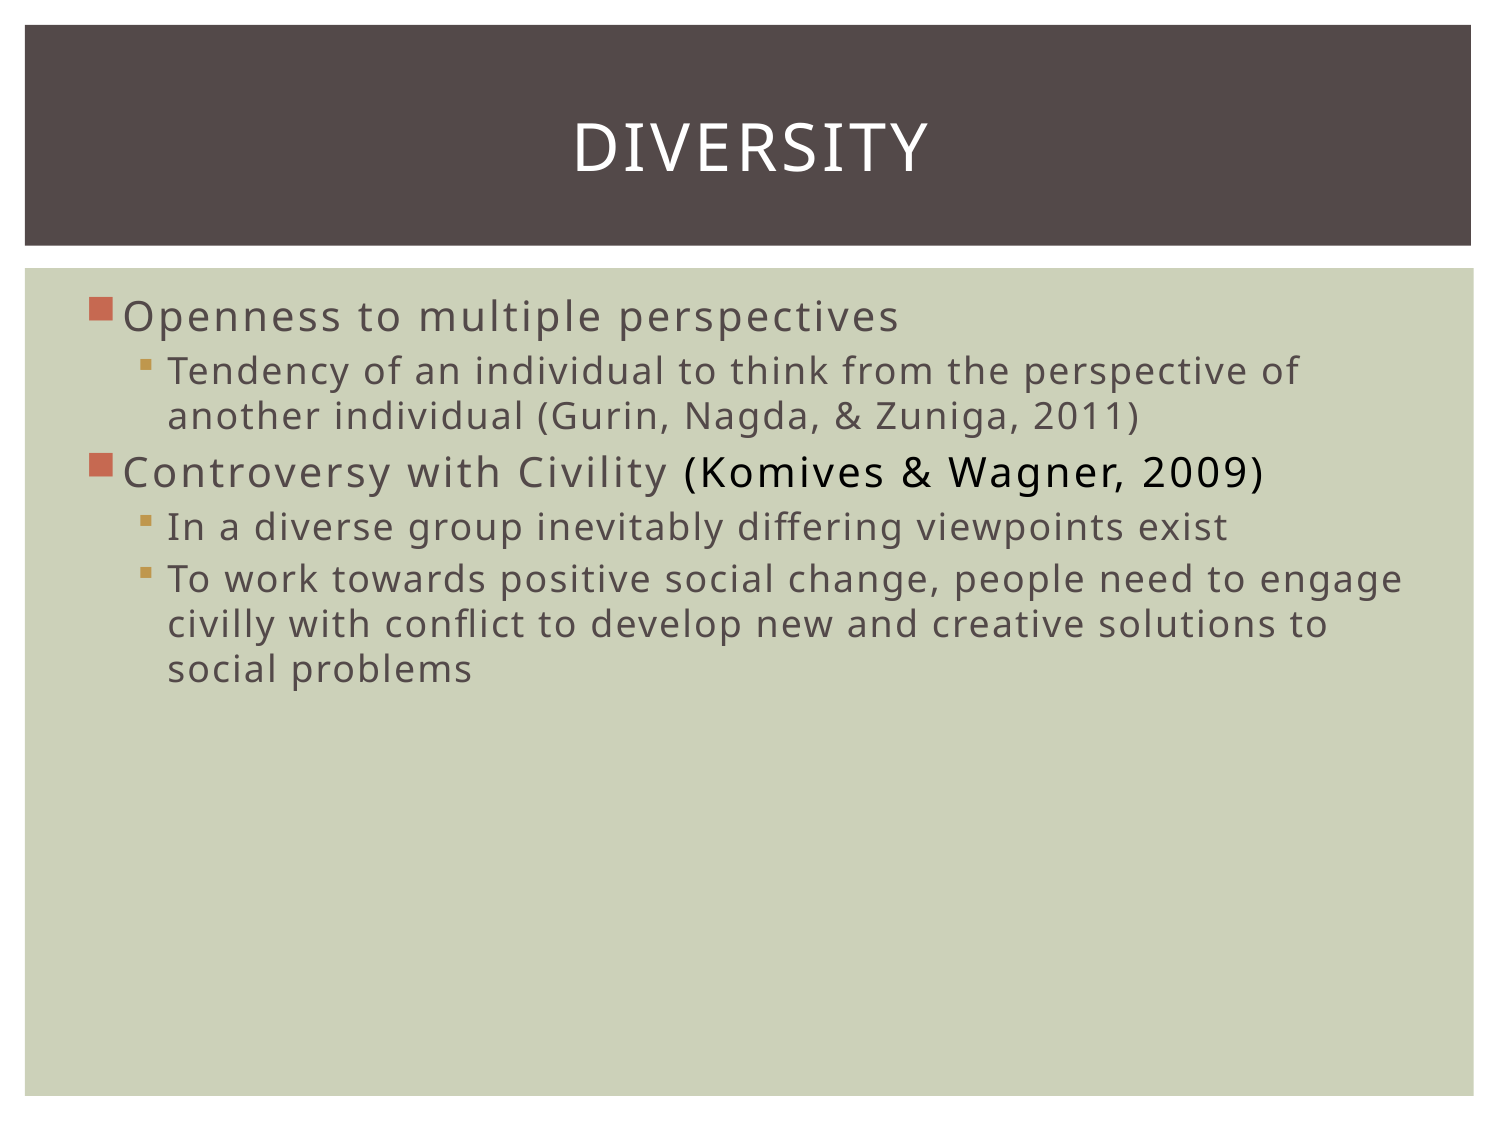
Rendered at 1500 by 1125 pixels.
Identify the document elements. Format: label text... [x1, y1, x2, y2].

title diversity [62, 58, 1438, 232]
list Openness to multiple perspectives Tendency of an individual to think from the perspective of another individual (Gurin, Nagda, & Zuniga, 2011) Controversy with Civility (Komives & Wagner, 2009) In a diverse group inevitably differing viewpoints exist To work towards positive social change, people need to engage civilly with conflict to develop new and creative solutions to social problems [62, 281, 1442, 1005]
